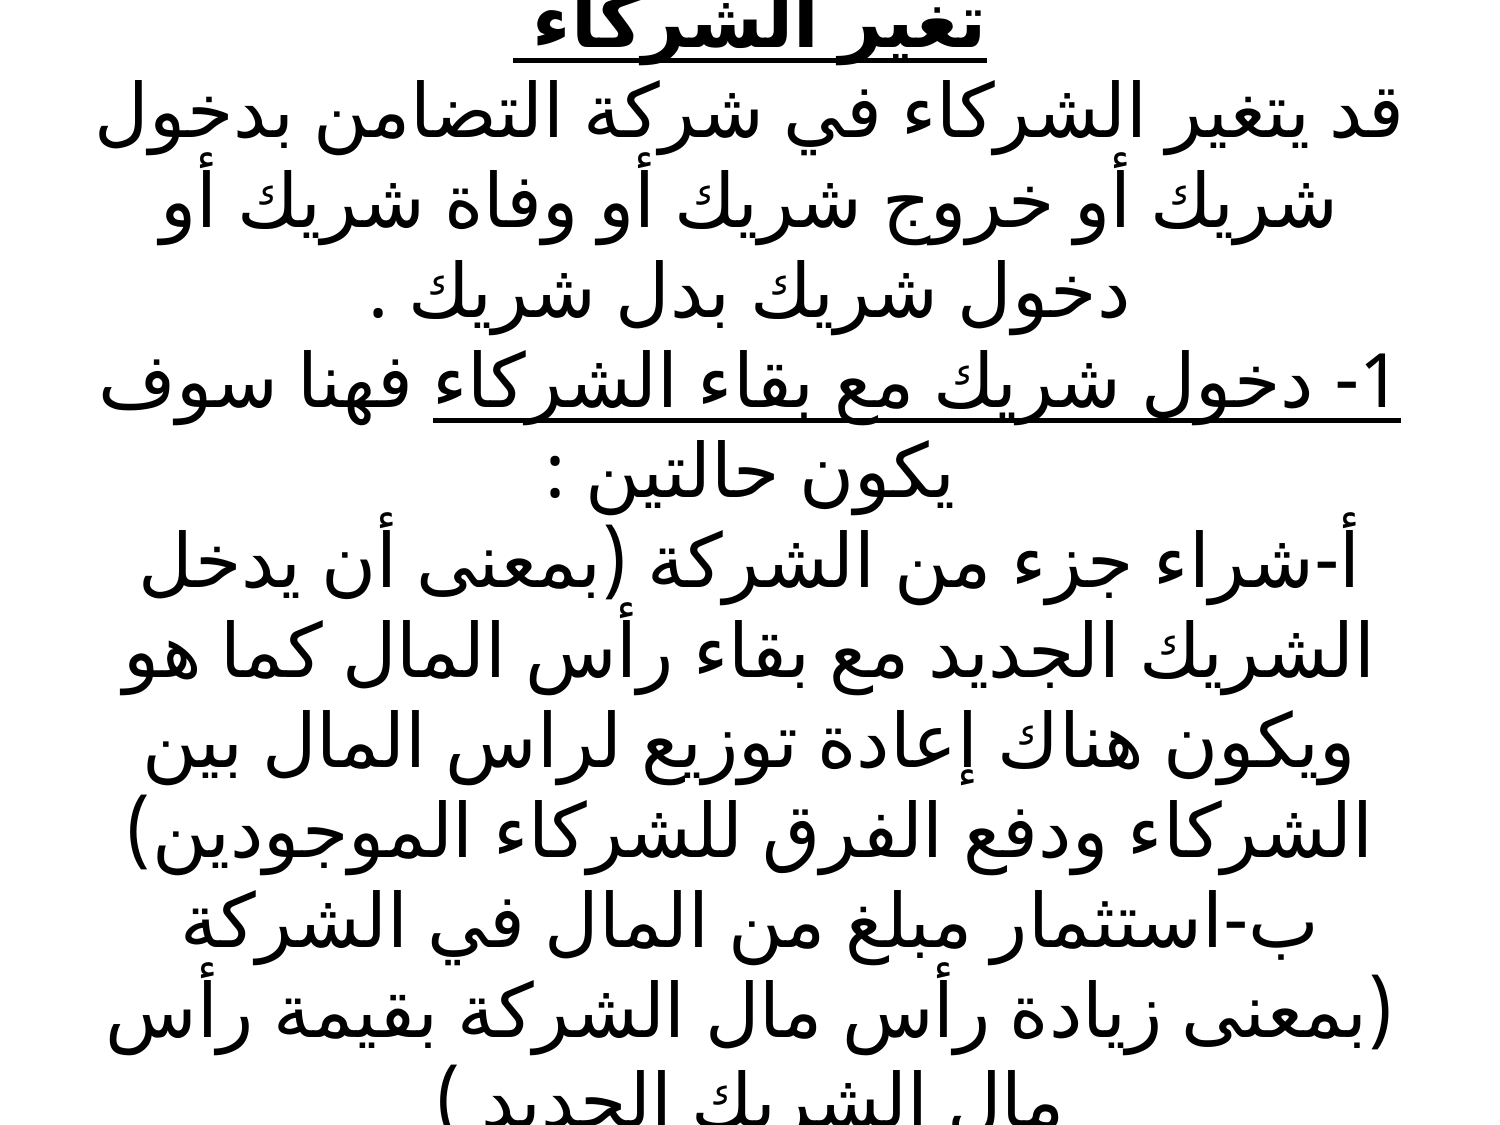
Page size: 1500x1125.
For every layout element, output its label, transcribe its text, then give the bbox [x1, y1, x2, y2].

title تغير الشركاء قد يتغير الشركاء في شركة التضامن بدخول شريك أو خروج شريك أو وفاة شريك أو دخول شريك بدل شريك . 1- دخول شريك مع بقاء الشركاء فهنا سوف يكون حالتين : أ-شراء جزء من الشركة (بمعنى أن يدخل الشريك الجديد مع بقاء رأس المال كما هو ويكون هناك إعادة توزيع لراس المال بين الشركاء ودفع الفرق للشركاء الموجودين) ب-استثمار مبلغ من المال في الشركة (بمعنى زيادة رأس مال الشركة بقيمة رأس مال الشريك الجديد ) [75, 45, 1425, 1071]
